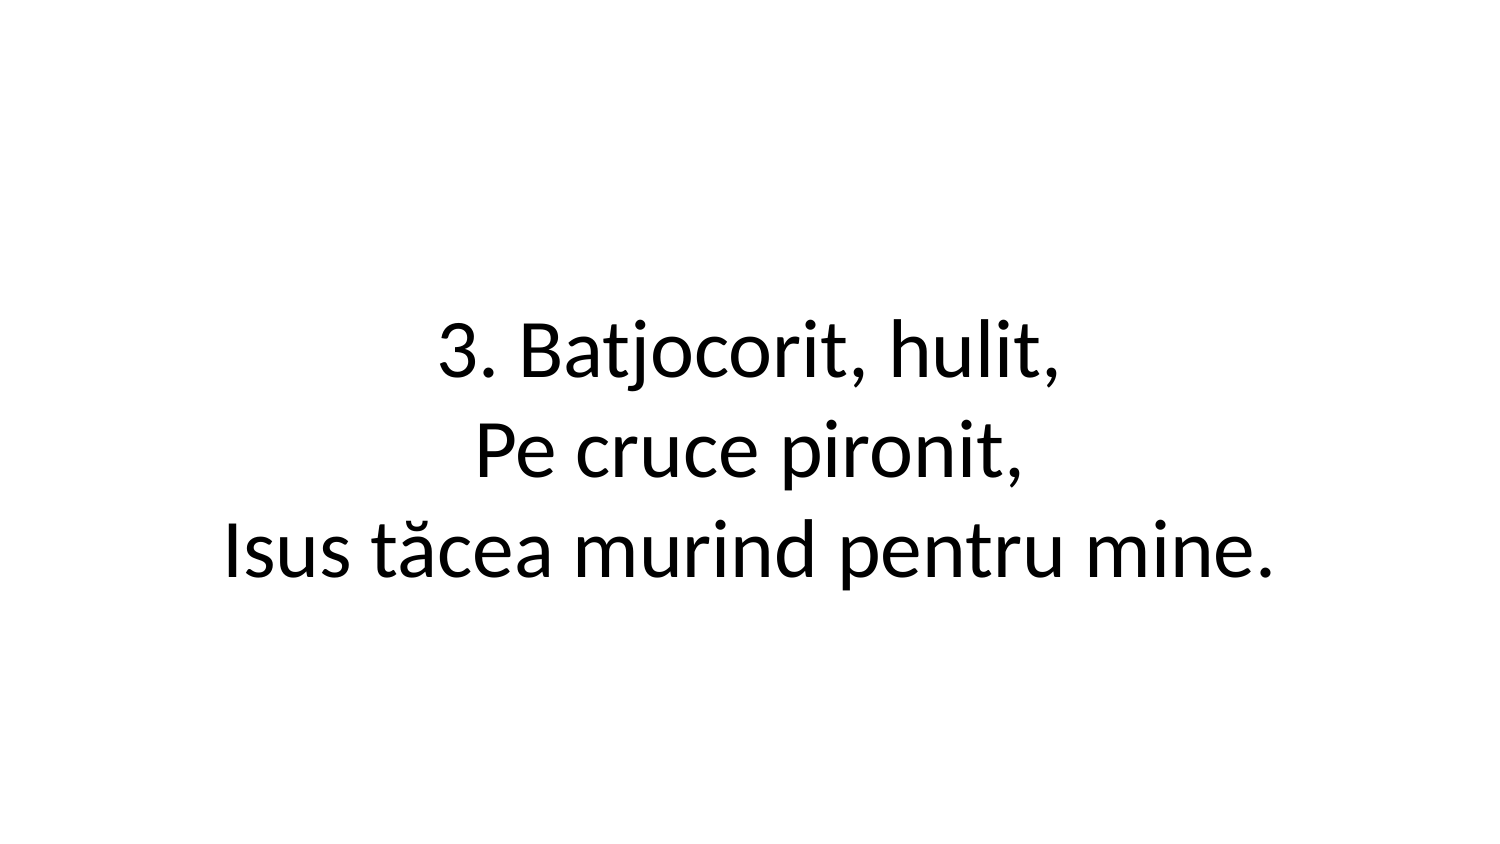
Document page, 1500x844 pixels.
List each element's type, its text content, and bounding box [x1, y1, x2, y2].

text_box 3. Batjocorit, hulit, Pe cruce pironit, Isus tăcea murind pentru mine. [207, 242, 1293, 602]
